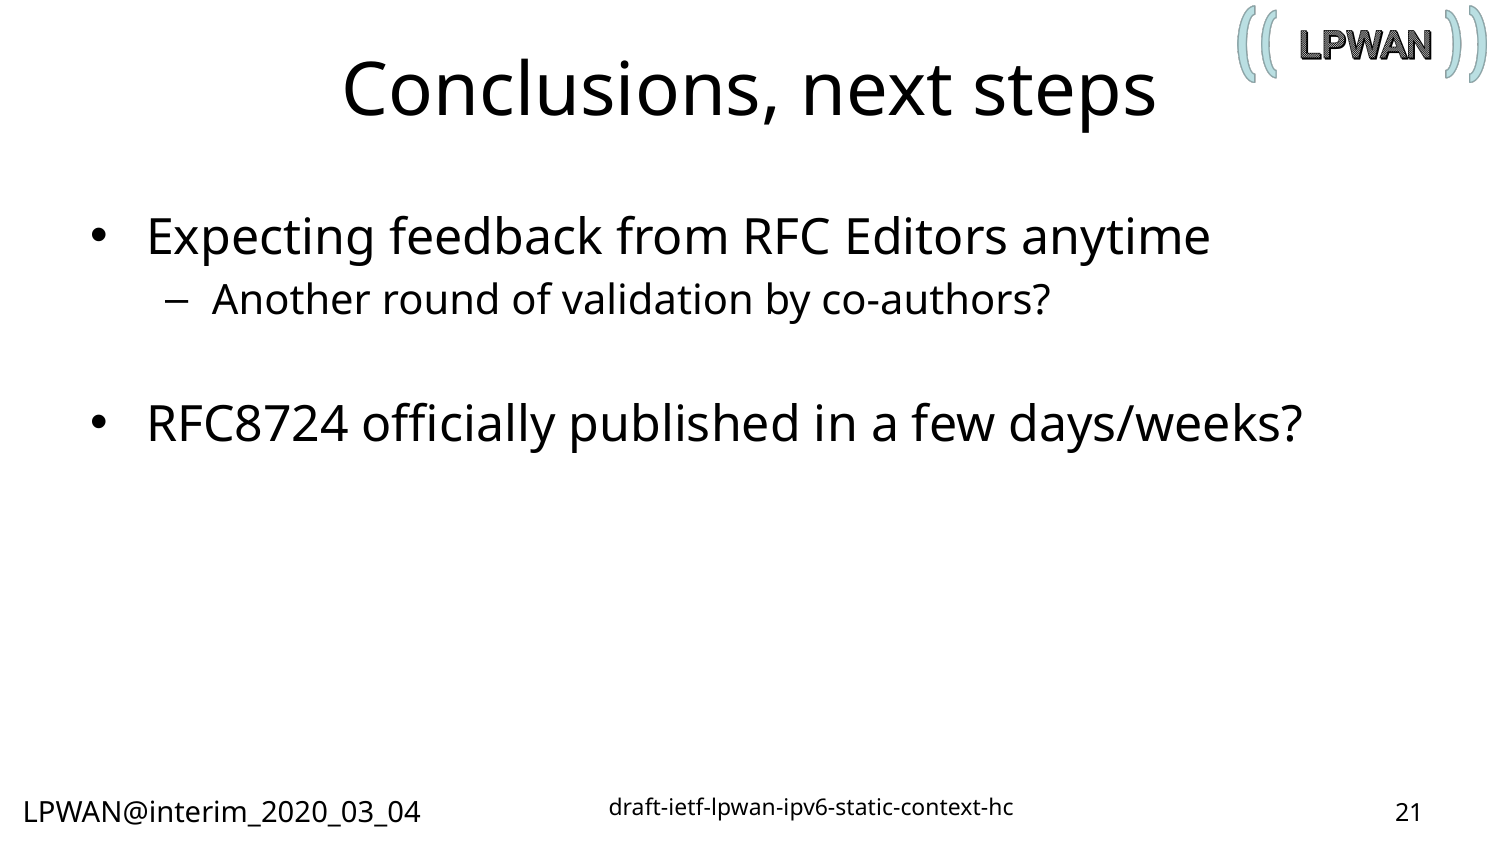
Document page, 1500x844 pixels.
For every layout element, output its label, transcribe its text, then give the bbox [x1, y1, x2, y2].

slide_number 21 [1358, 791, 1439, 837]
picture [1237, 5, 1487, 83]
list Expecting feedback from RFC Editors anytime Another round of validation by co-authors? RFC8724 officially published in a few days/weeks? [75, 196, 1405, 784]
title Conclusions, next steps [75, 33, 1425, 139]
